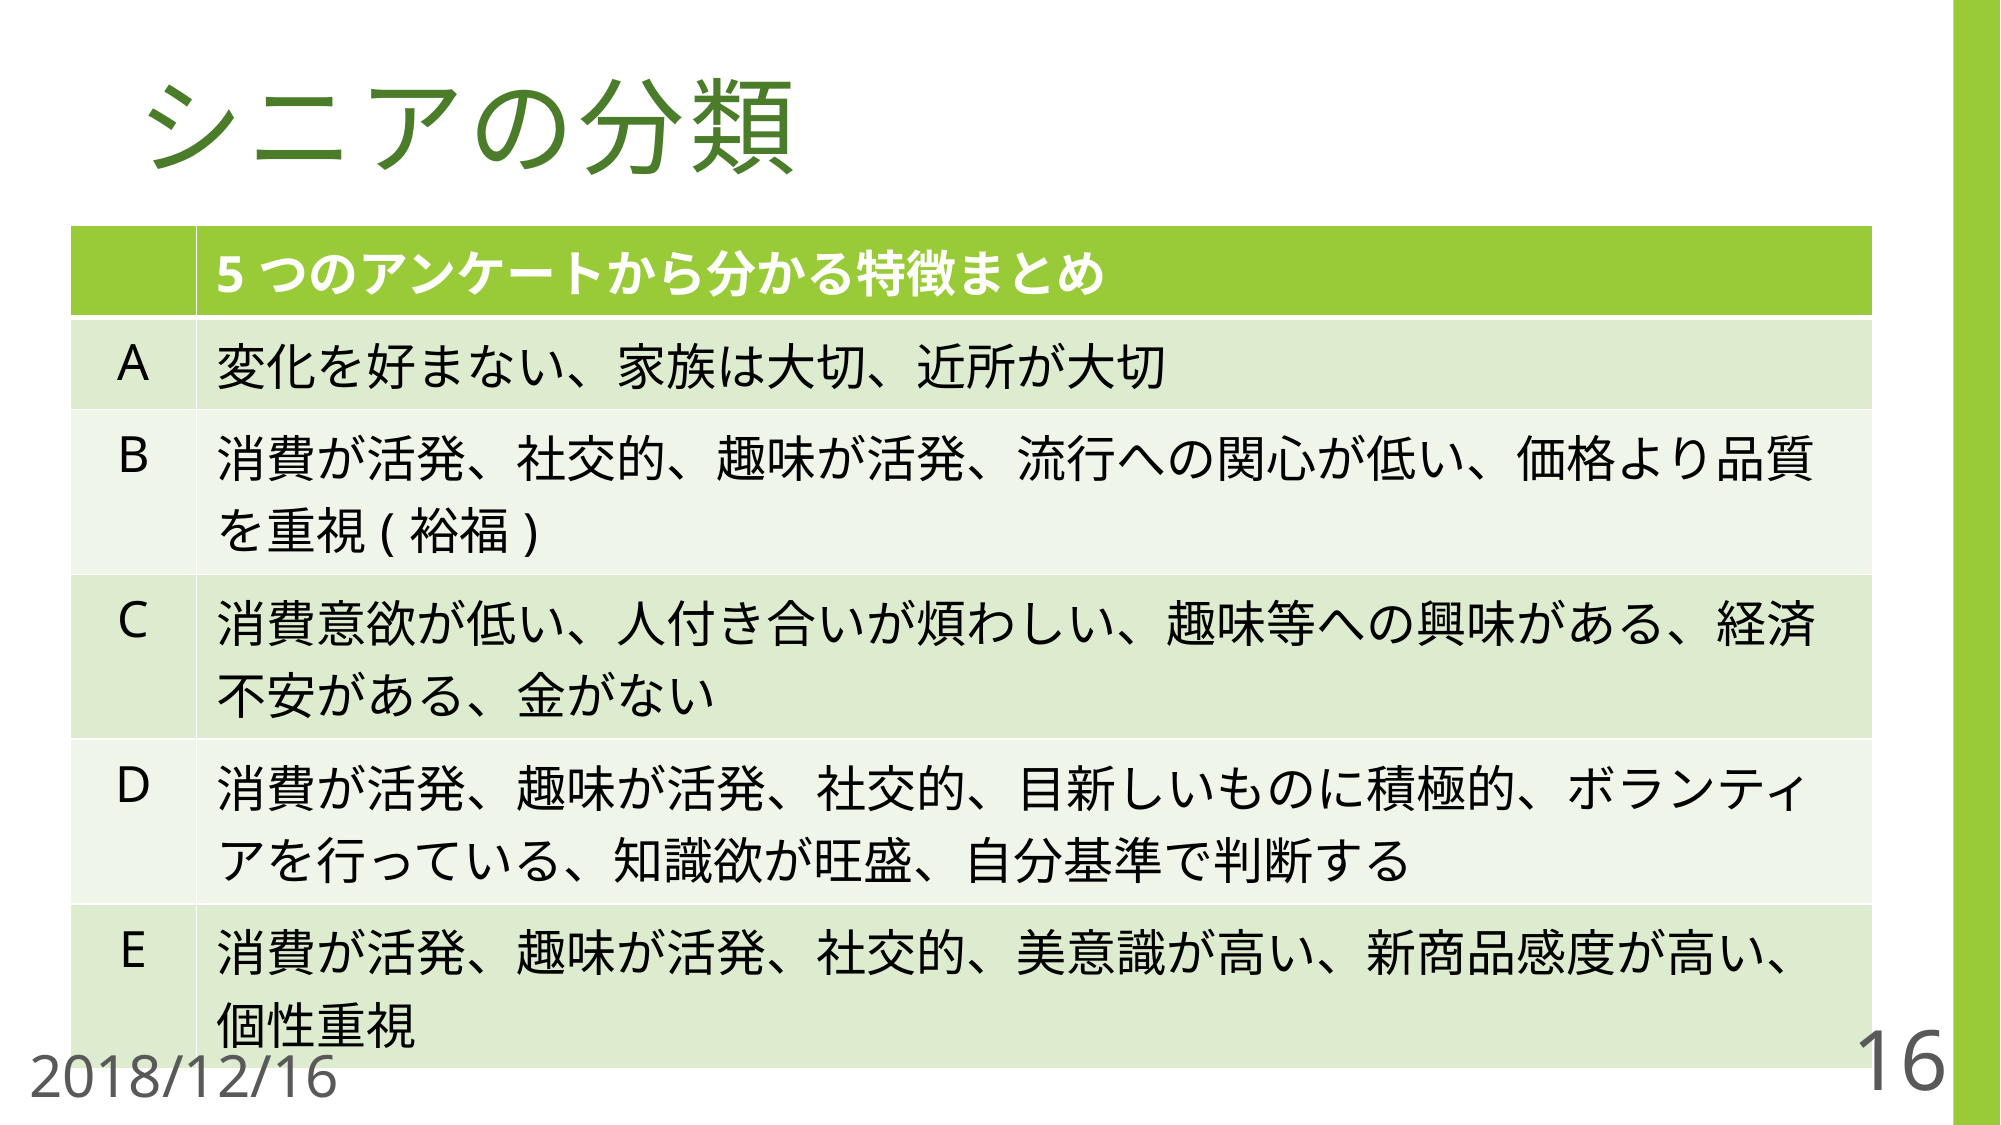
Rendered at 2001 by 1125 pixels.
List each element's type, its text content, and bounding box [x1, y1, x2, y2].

table_cell A [71, 320, 196, 409]
table_header 5つのアンケートから分かる特徴まとめ [197, 226, 1872, 315]
table_cell B [71, 410, 196, 574]
table_cell E [71, 905, 196, 1045]
table_header [71, 226, 196, 315]
table_cell 消費意欲が低い、人付き合いが煩わしい、趣味等への興味がある、経済不安がある、金がない [197, 575, 1872, 738]
table_cell 消費が活発、社交的、趣味が活発、流行への関心が低い、価格より品質を重視(裕福) [197, 410, 1872, 574]
table_cell C [71, 575, 196, 738]
title シニアの分類 [122, 67, 1793, 224]
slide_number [14, 1045, 397, 1103]
slide_number 16 [1500, 1035, 1963, 1093]
table_cell D [71, 740, 196, 903]
table_cell 消費が活発、趣味が活発、社交的、目新しいものに積極的、ボランティアを行っている、知識欲が旺盛、自分基準で判断する [197, 740, 1872, 903]
table_cell 変化を好まない、家族は大切、近所が大切 [197, 320, 1872, 409]
table_cell 消費が活発、趣味が活発、社交的、美意識が高い、新商品感度が高い、個性重視 [197, 905, 1872, 1068]
